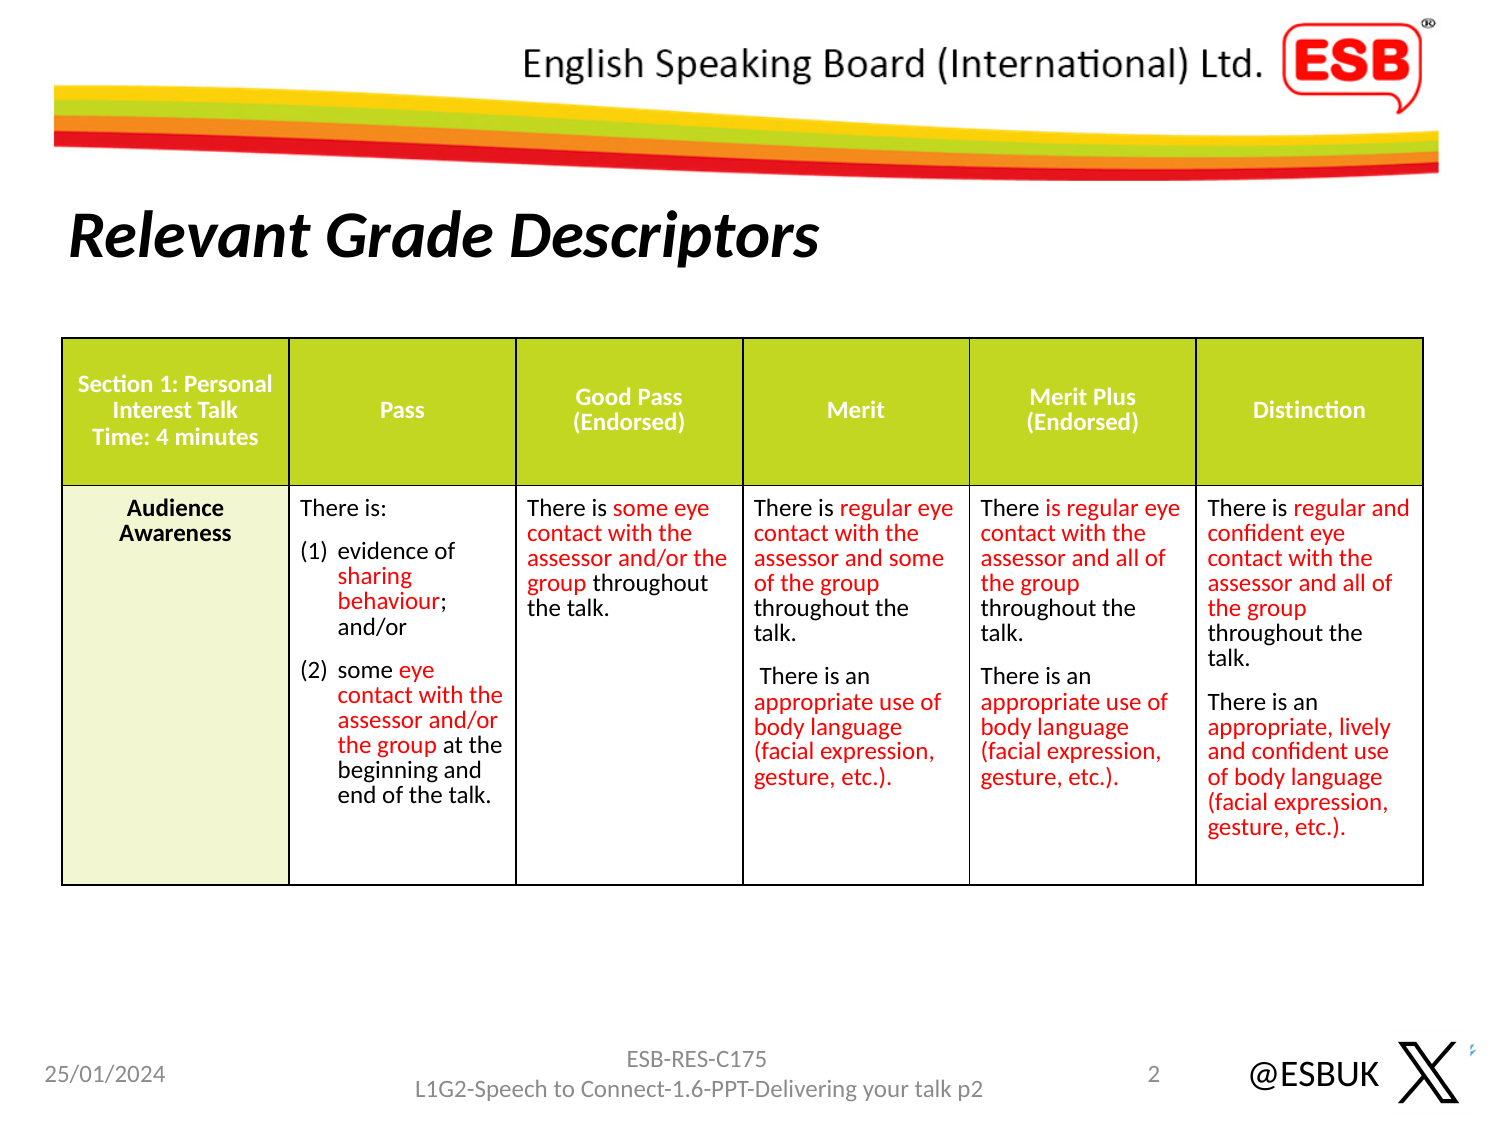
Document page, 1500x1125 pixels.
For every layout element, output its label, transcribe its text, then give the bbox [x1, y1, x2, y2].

footer ESB-RES-C175 L1G2-Speech to Connect-1.6-PPT-Delivering your talk p2 [391, 1042, 930, 1103]
table_header Pass [290, 339, 515, 485]
table_header Distinction [1197, 339, 1422, 485]
table_header Merit [744, 339, 969, 485]
picture [1390, 1029, 1476, 1116]
table_cell Audience Awareness [63, 486, 288, 884]
table_cell There is: evidence of sharing behaviour; and/or some eye contact with the assessor and/or the group at the beginning and end of the talk. [290, 486, 515, 884]
table_header Section 1: Personal Interest Talk Time: 4 minutes [63, 339, 288, 485]
table_header Good Pass (Endorsed) [517, 339, 742, 485]
table_cell There is regular eye contact with the assessor and some of the group throughout the talk. There is an appropriate use of body language (facial expression, gesture, etc.). [744, 486, 969, 884]
picture [0, 0, 1500, 189]
slide_number 2 [930, 1042, 1176, 1103]
title Relevant Grade Descriptors [53, 194, 1347, 278]
table_cell There is regular and confident eye contact with the assessor and all of the group throughout the talk. There is an appropriate, lively and confident use of body language (facial expression, gesture, etc.). [1197, 486, 1422, 884]
table_cell There is regular eye contact with the assessor and all of the group throughout the talk. There is an appropriate use of body language (facial expression, gesture, etc.). [970, 486, 1195, 884]
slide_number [29, 1042, 367, 1103]
table_header Merit Plus (Endorsed) [970, 339, 1195, 485]
table_cell There is some eye contact with the assessor and/or the group throughout the talk. [517, 486, 742, 884]
